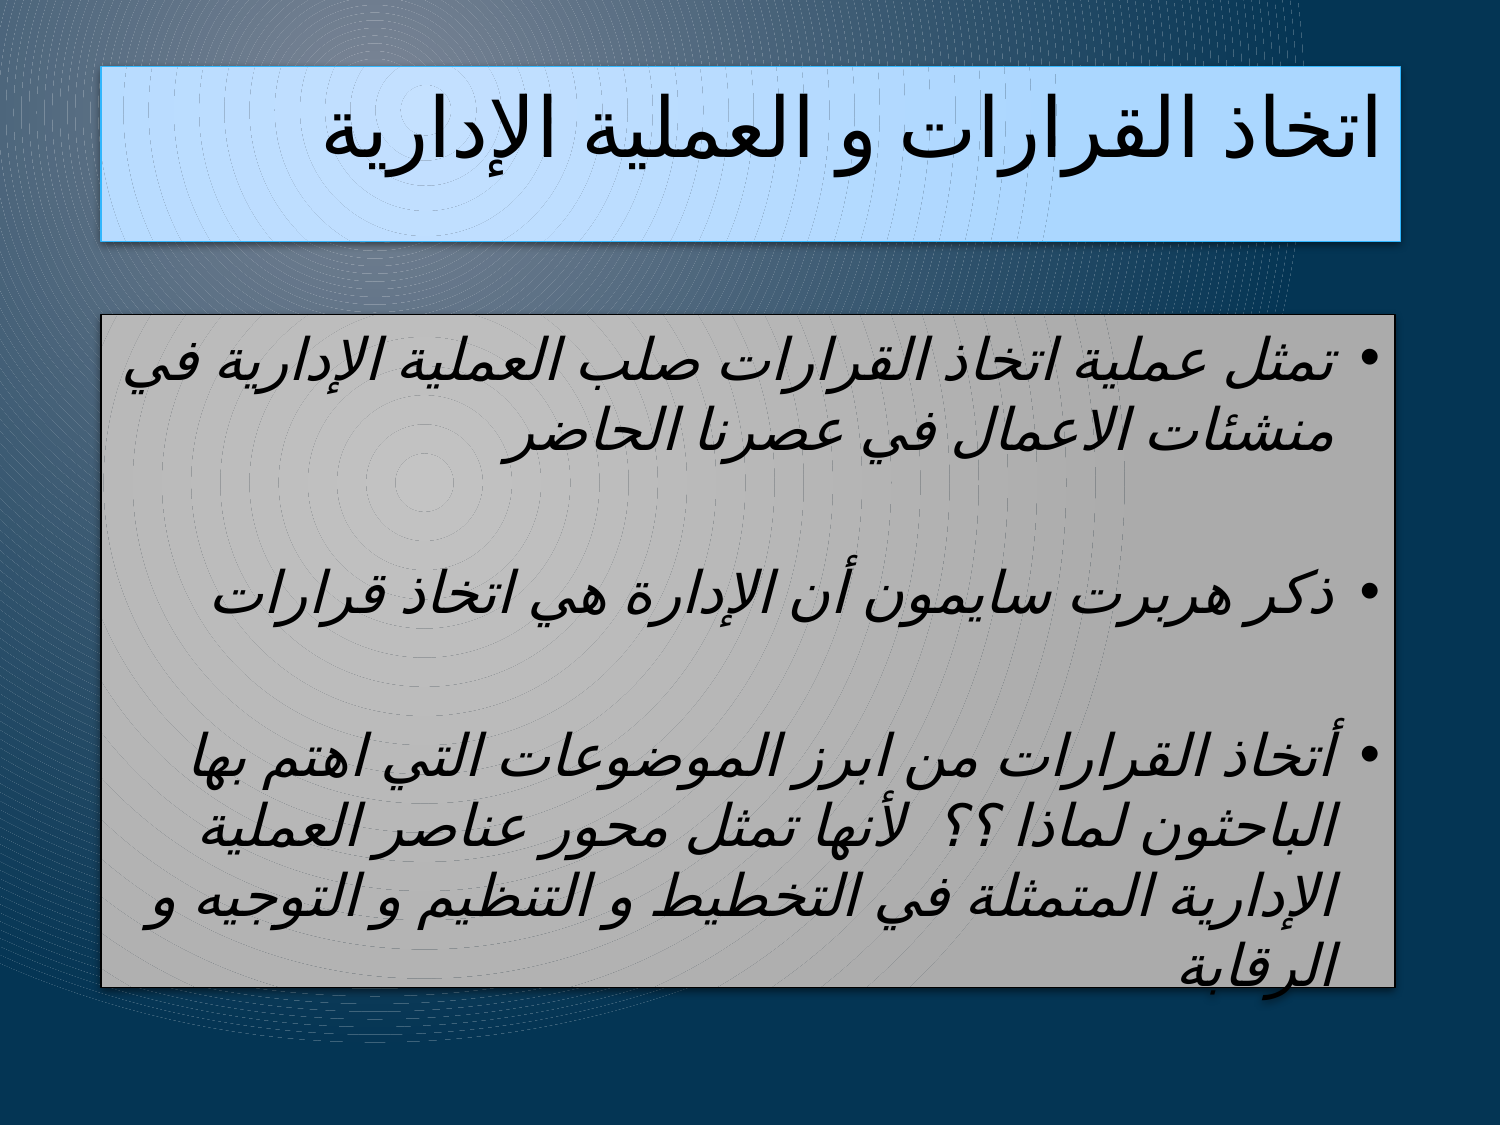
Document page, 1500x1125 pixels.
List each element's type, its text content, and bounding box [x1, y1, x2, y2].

title اتخاذ القرارات و العملية الإدارية [100, 66, 1401, 242]
list تمثل عملية اتخاذ القرارات صلب العملية الإدارية في منشئات الاعمال في عصرنا الحاضر ذكر هربرت سايمون أن الإدارة هي اتخاذ قرارات أتخاذ القرارات من ابرز الموضوعات التي اهتم بها الباحثون لماذا ؟؟ لأنها تمثل محور عناصر العملية الإدارية المتمثلة في التخطيط و التنظيم و التوجيه و الرقابة [100, 314, 1396, 988]
